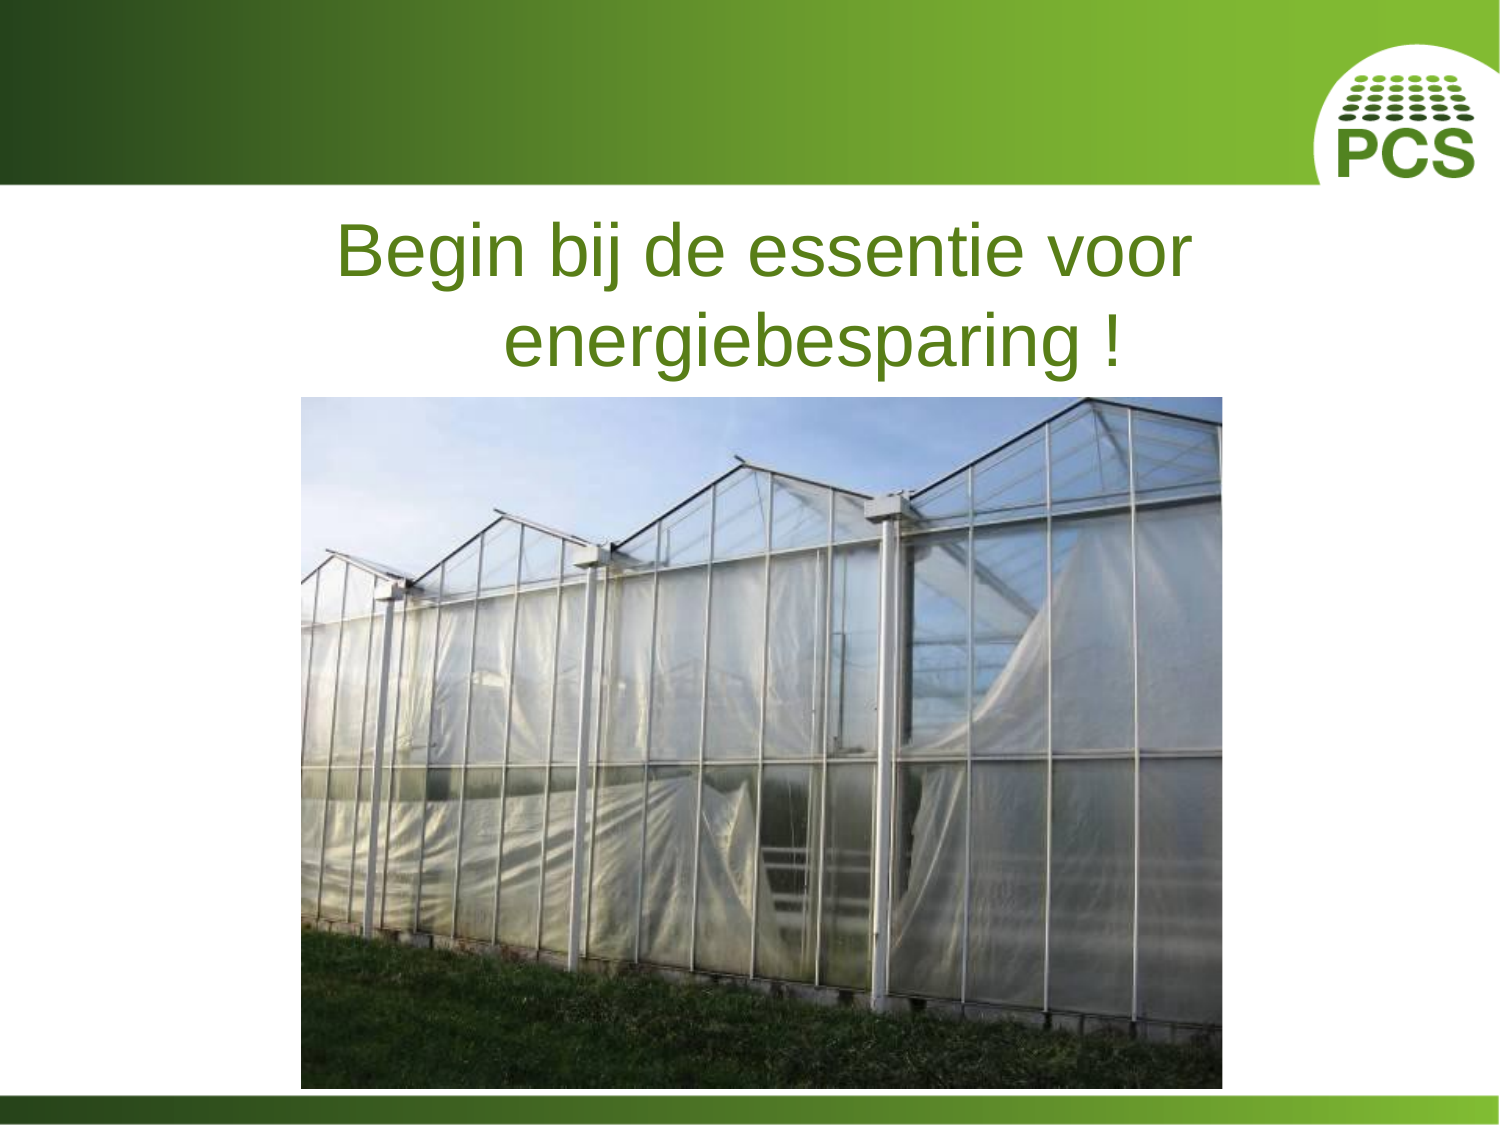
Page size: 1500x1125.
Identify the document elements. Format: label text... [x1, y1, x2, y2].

text_box [301, 397, 1223, 1089]
title Begin bij de essentie voor energiebesparing ! [333, 199, 1196, 390]
picture [0, 0, 1500, 1125]
